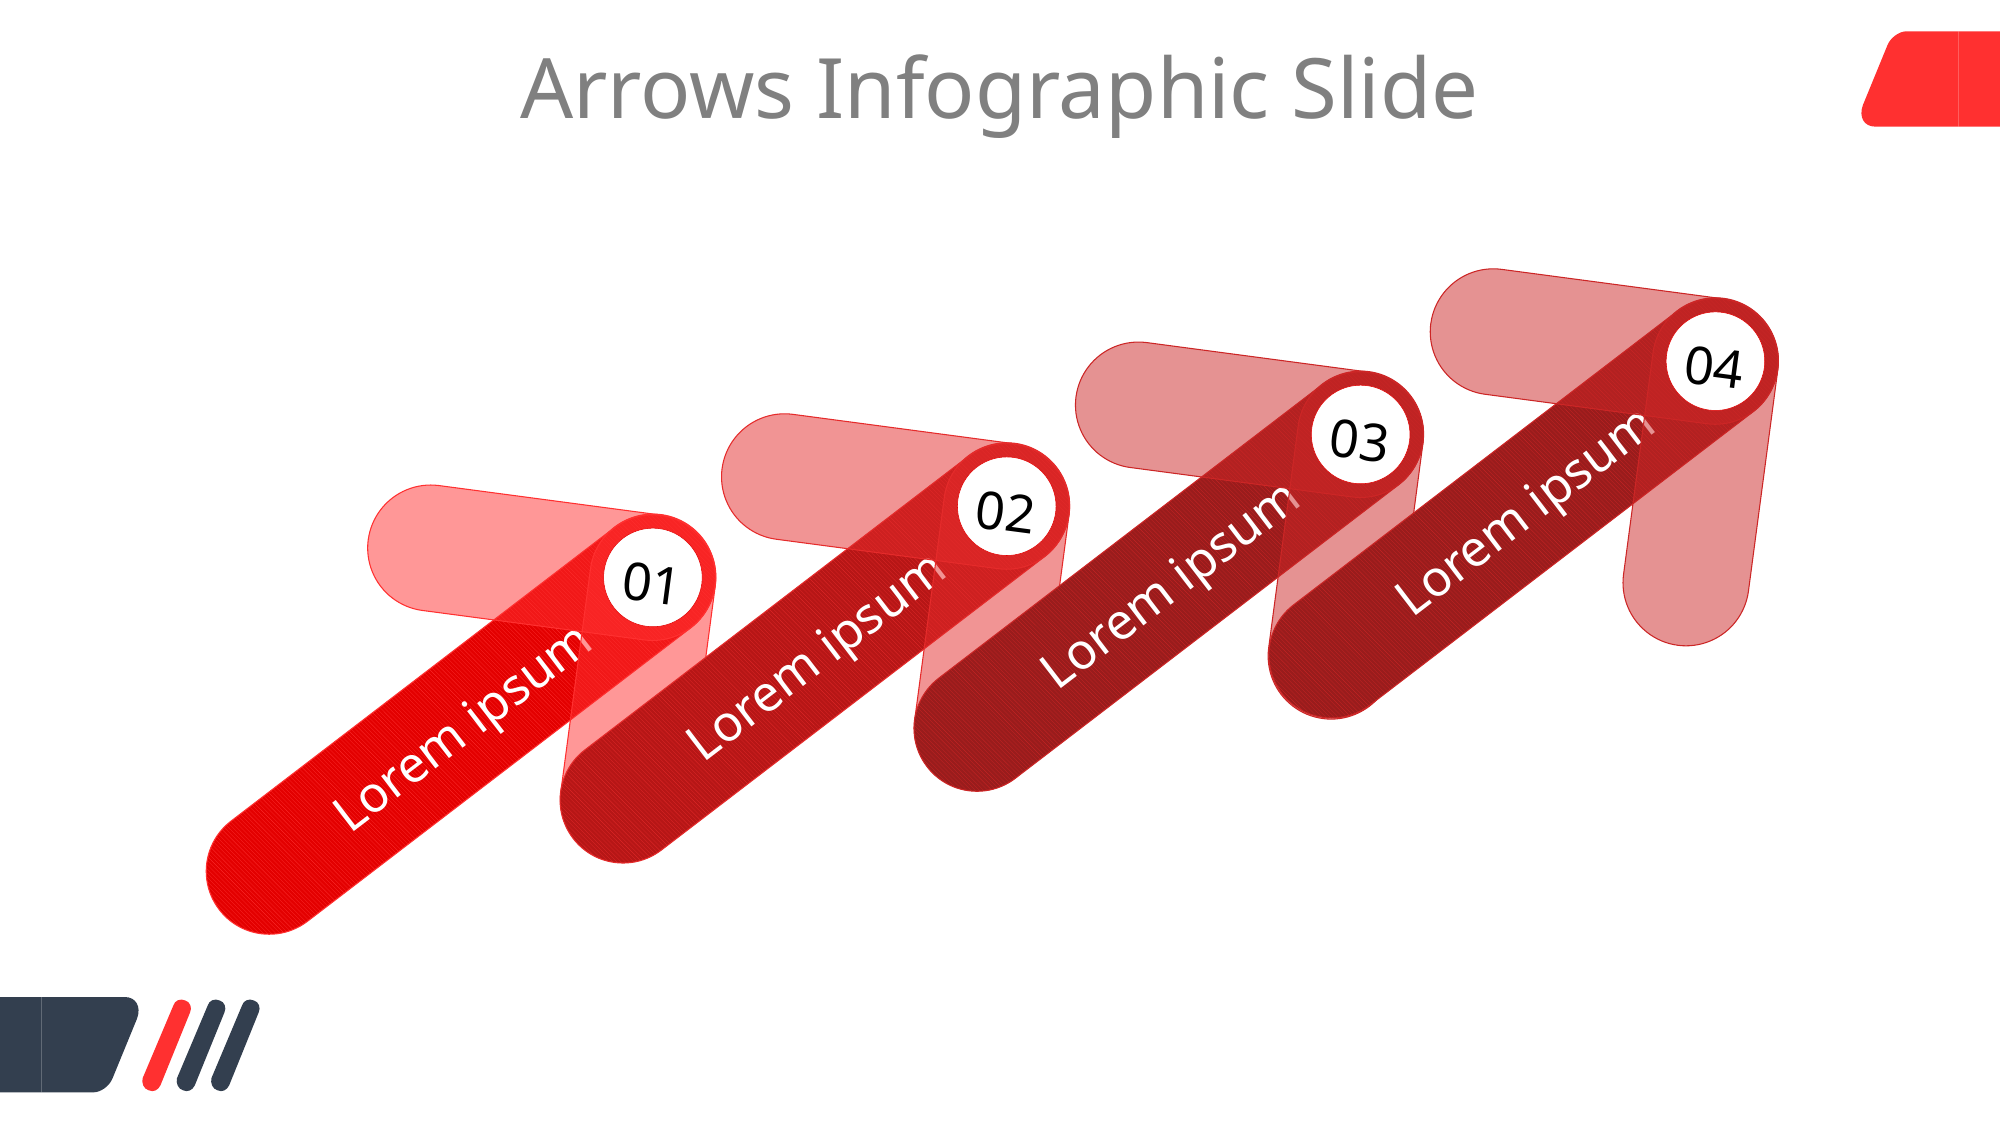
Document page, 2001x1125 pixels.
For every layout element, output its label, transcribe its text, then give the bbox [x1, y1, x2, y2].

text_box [872, 347, 1481, 698]
text_box Arrows Infographic Slide [505, 28, 1495, 143]
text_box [1226, 274, 1836, 625]
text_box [164, 490, 774, 841]
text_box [518, 419, 1127, 770]
